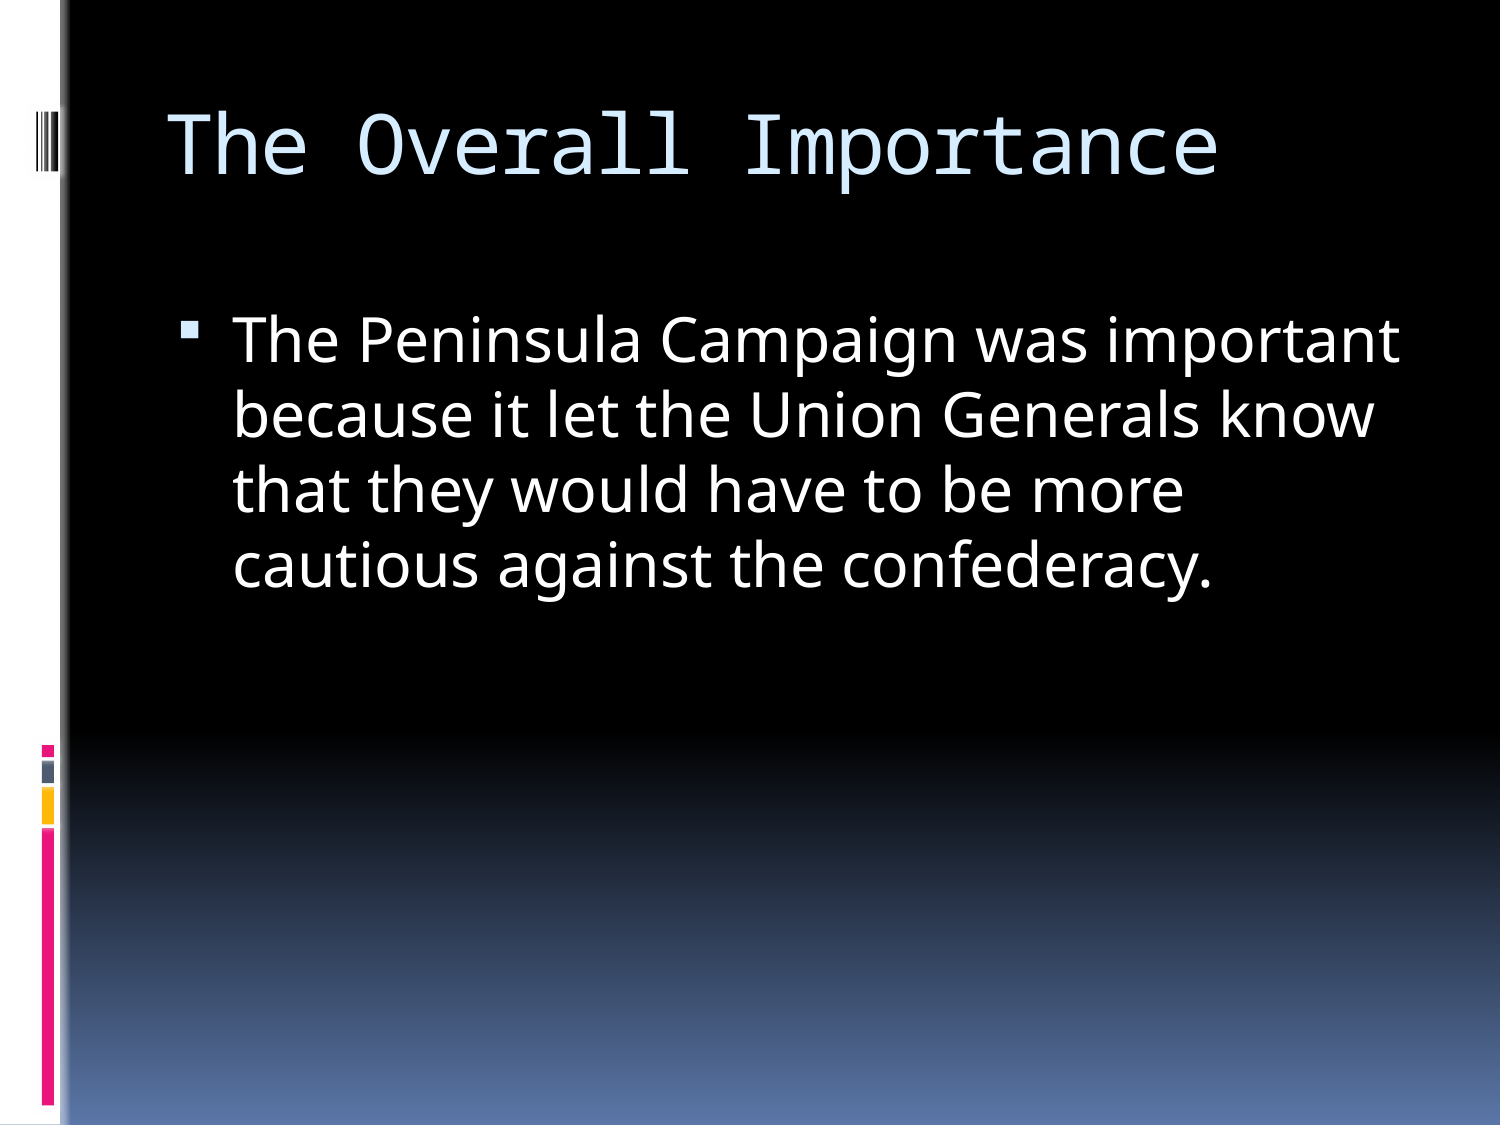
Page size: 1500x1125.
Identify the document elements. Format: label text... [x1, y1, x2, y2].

title The Overall Importance [150, 83, 1425, 234]
list The Peninsula Campaign was important because it let the Union Generals know that they would have to be more cautious against the confederacy. [150, 292, 1425, 1043]
